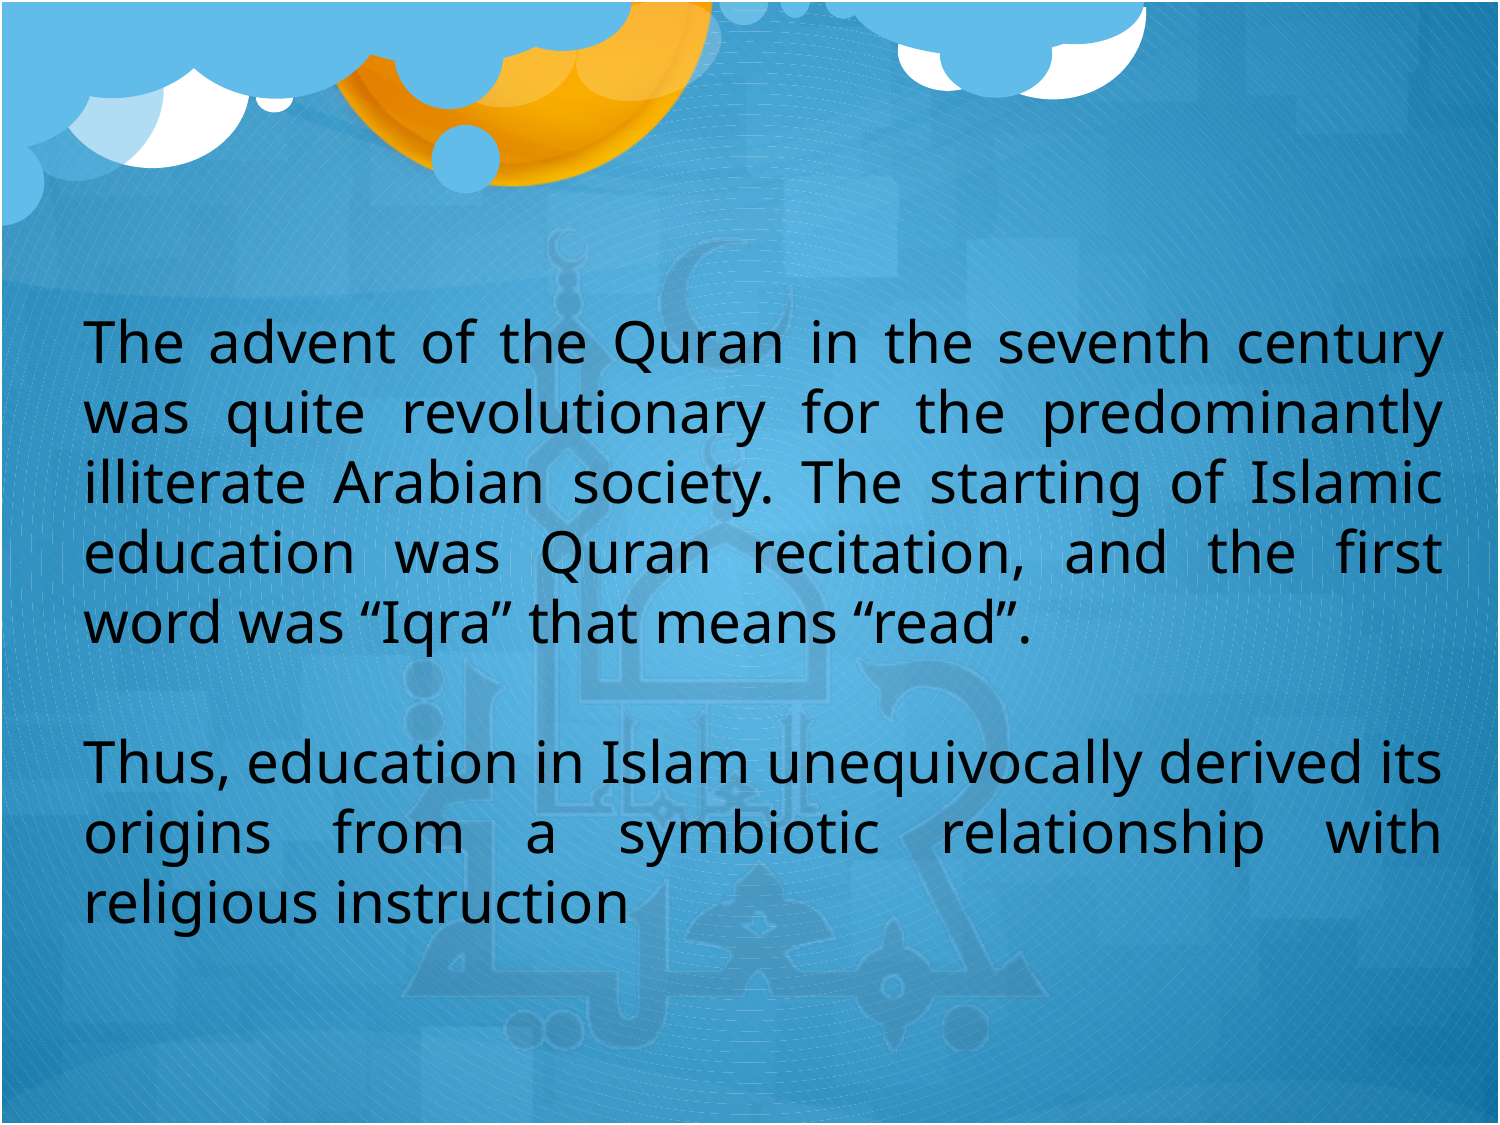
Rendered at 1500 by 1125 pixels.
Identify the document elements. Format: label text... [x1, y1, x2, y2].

picture [2, 2, 1498, 1123]
text_box The advent of the Quran in the seventh century was quite revolutionary for the predominantly illiterate Arabian society. The starting of Islamic education was Quran recitation, and the first word was “Iqra” that means “read”. Thus, education in Islam unequivocally derived its origins from a symbiotic relationship with religious instruction [1082, 297, 1459, 988]
text_box The advent of the Quran in the seventh century was quite revolutionary for the predominantly illiterate Arabian society. The starting of Islamic education was Quran recitation, and the first word was “Iqra” that means “read”. Thus, education in Islam unequivocally derived its origins from a symbiotic relationship with religious instruction [69, 297, 349, 988]
